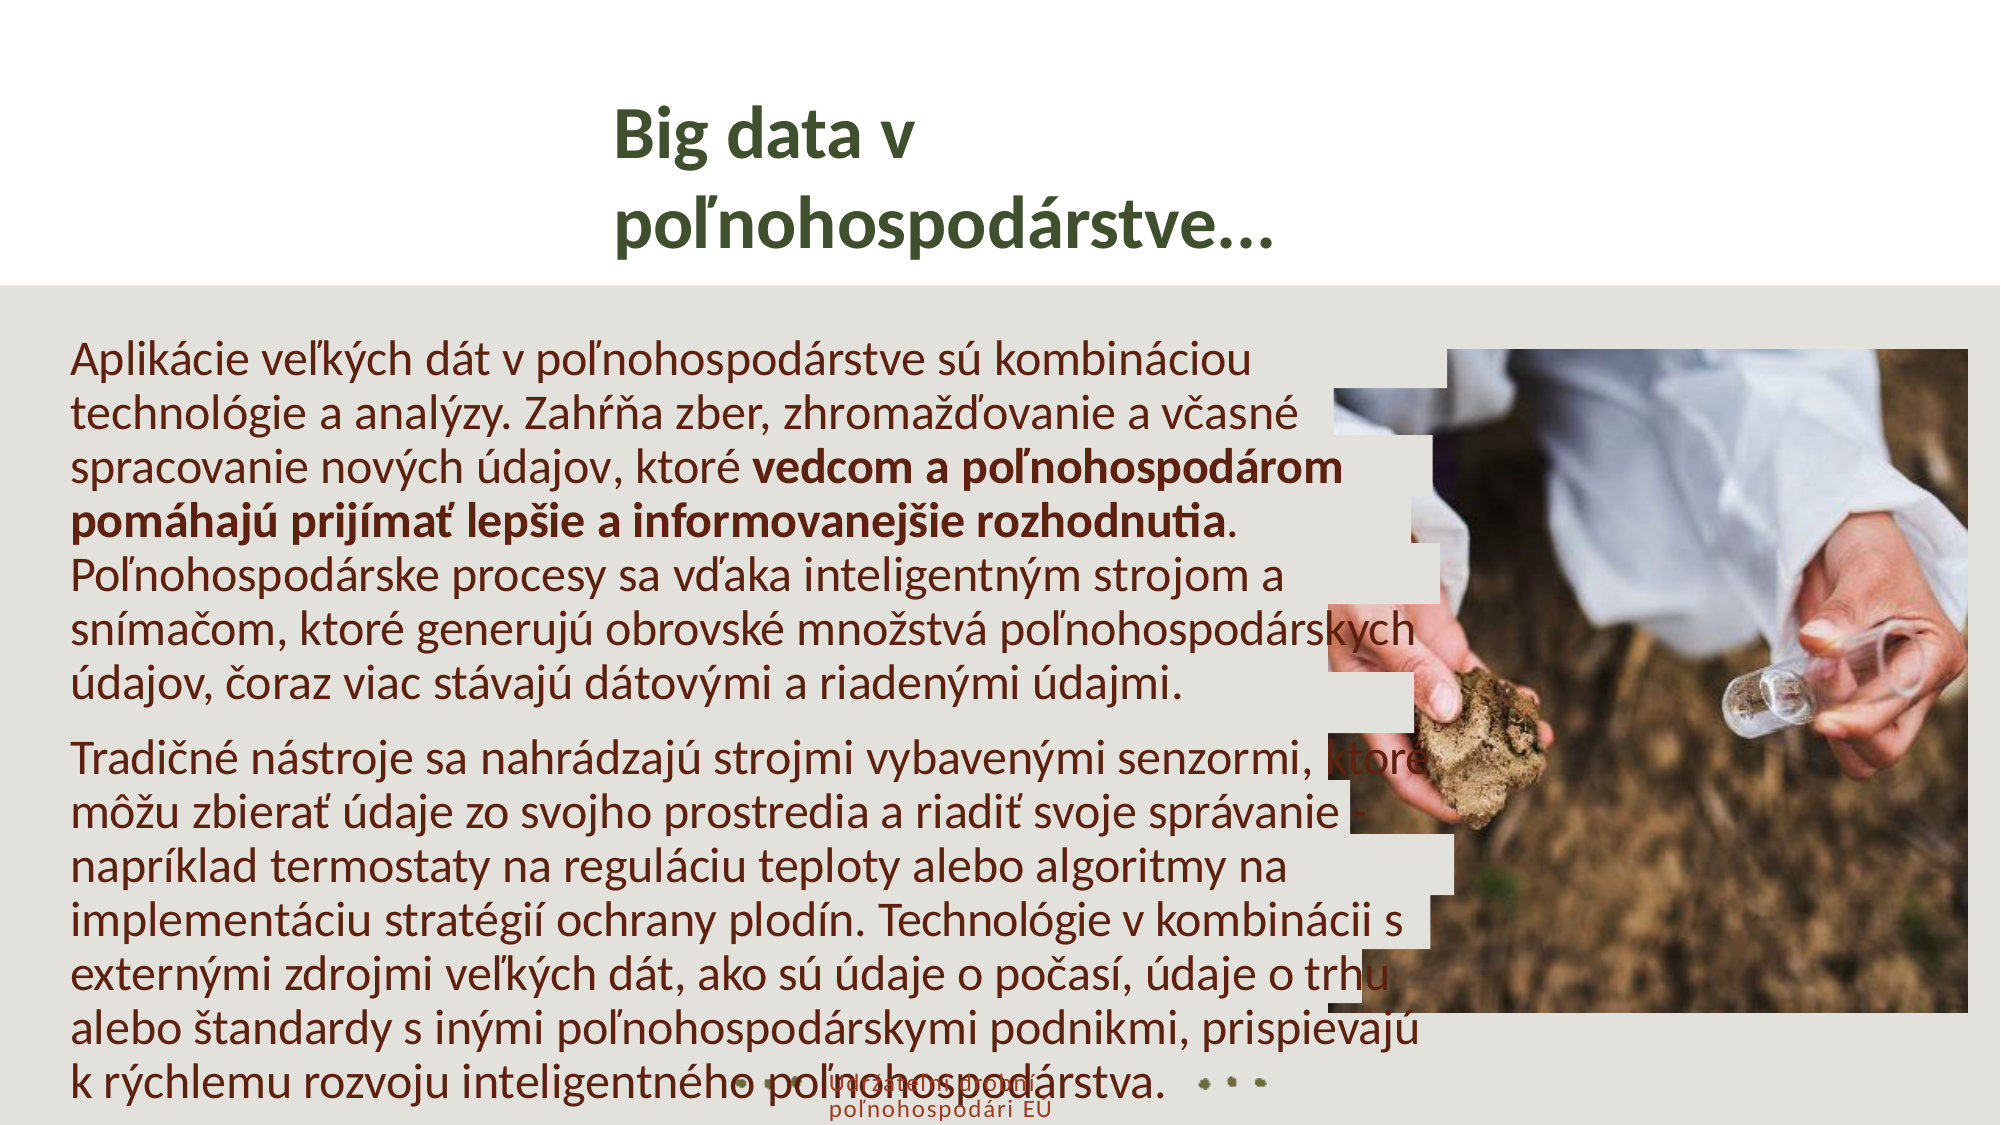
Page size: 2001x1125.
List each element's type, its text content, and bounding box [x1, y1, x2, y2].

title Big data v poľnohospodárstve... [611, 81, 1352, 272]
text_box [0, 285, 2000, 1125]
